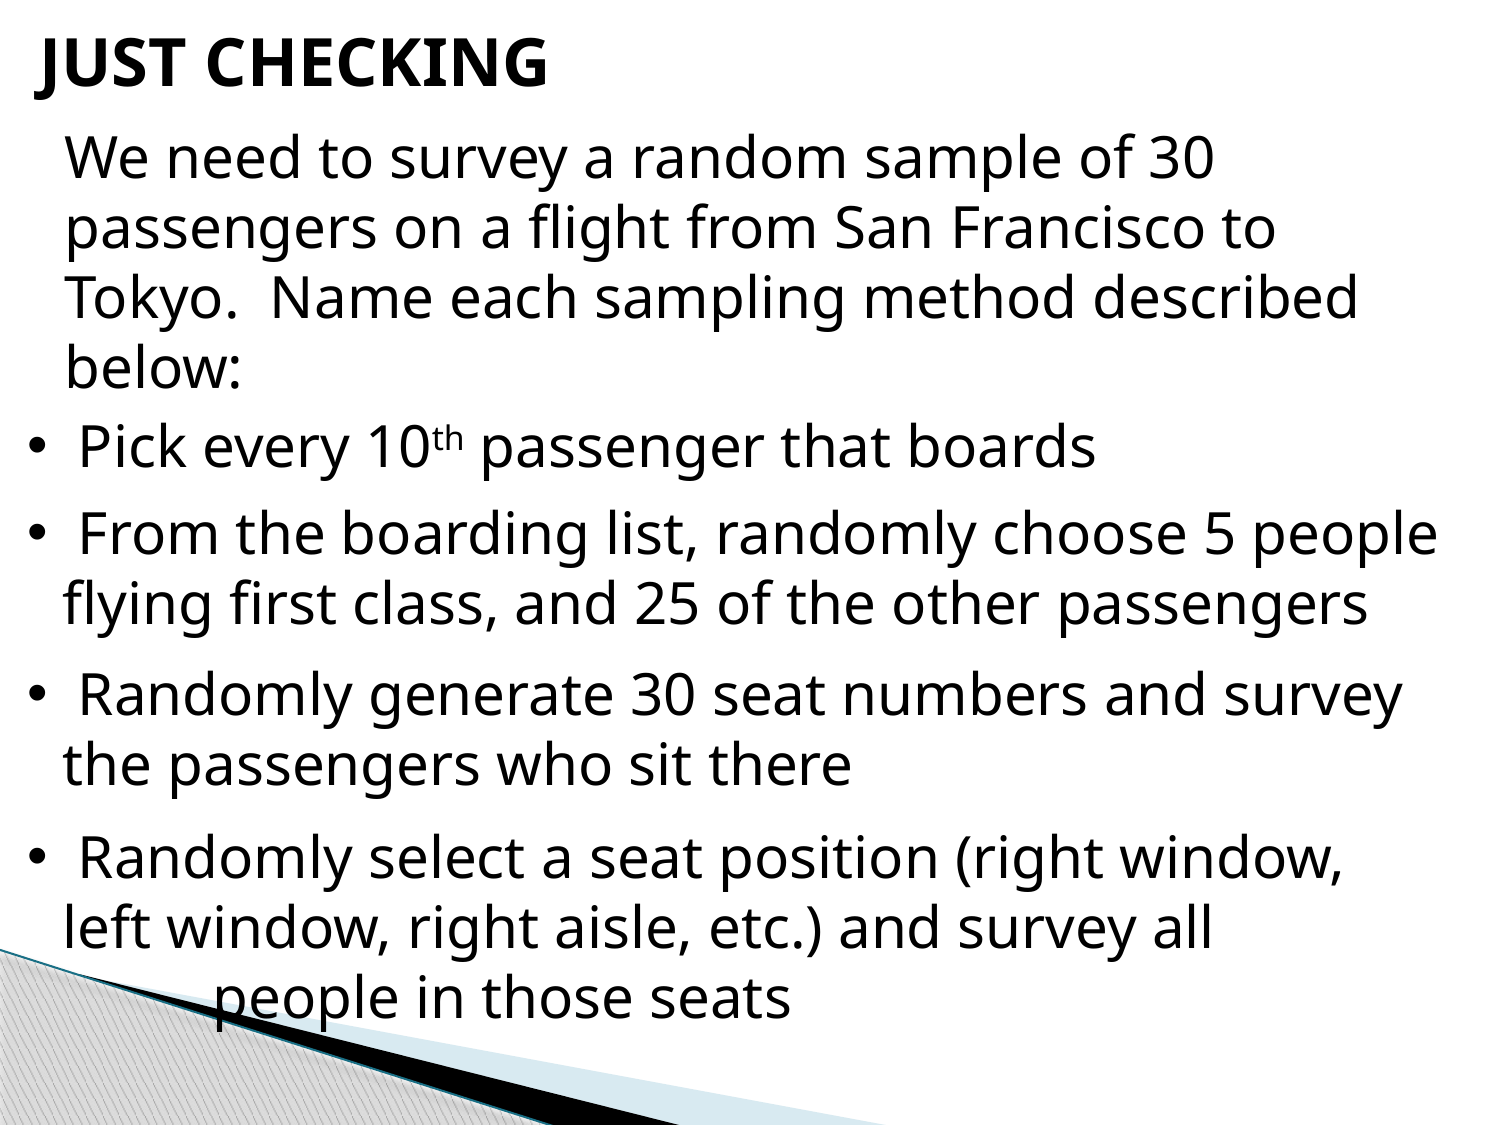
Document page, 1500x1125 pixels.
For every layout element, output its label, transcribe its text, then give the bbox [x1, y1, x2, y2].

text_box Pick every 10th passenger that boards [12, 402, 1500, 487]
text_box From the boarding list, randomly choose 5 people flying first class, and 25 of the other passengers [12, 489, 1500, 644]
text_box JUST CHECKING [24, 12, 1388, 108]
text_box Randomly select a seat position (right window, left window, right aisle, etc.) and survey all people in those seats [12, 812, 1500, 1038]
text_box Randomly generate 30 seat numbers and survey the passengers who sit there [12, 649, 1500, 805]
text_box We need to survey a random sample of 30 passengers on a flight from San Francisco to Tokyo. Name each sampling method described below: [49, 112, 1475, 402]
